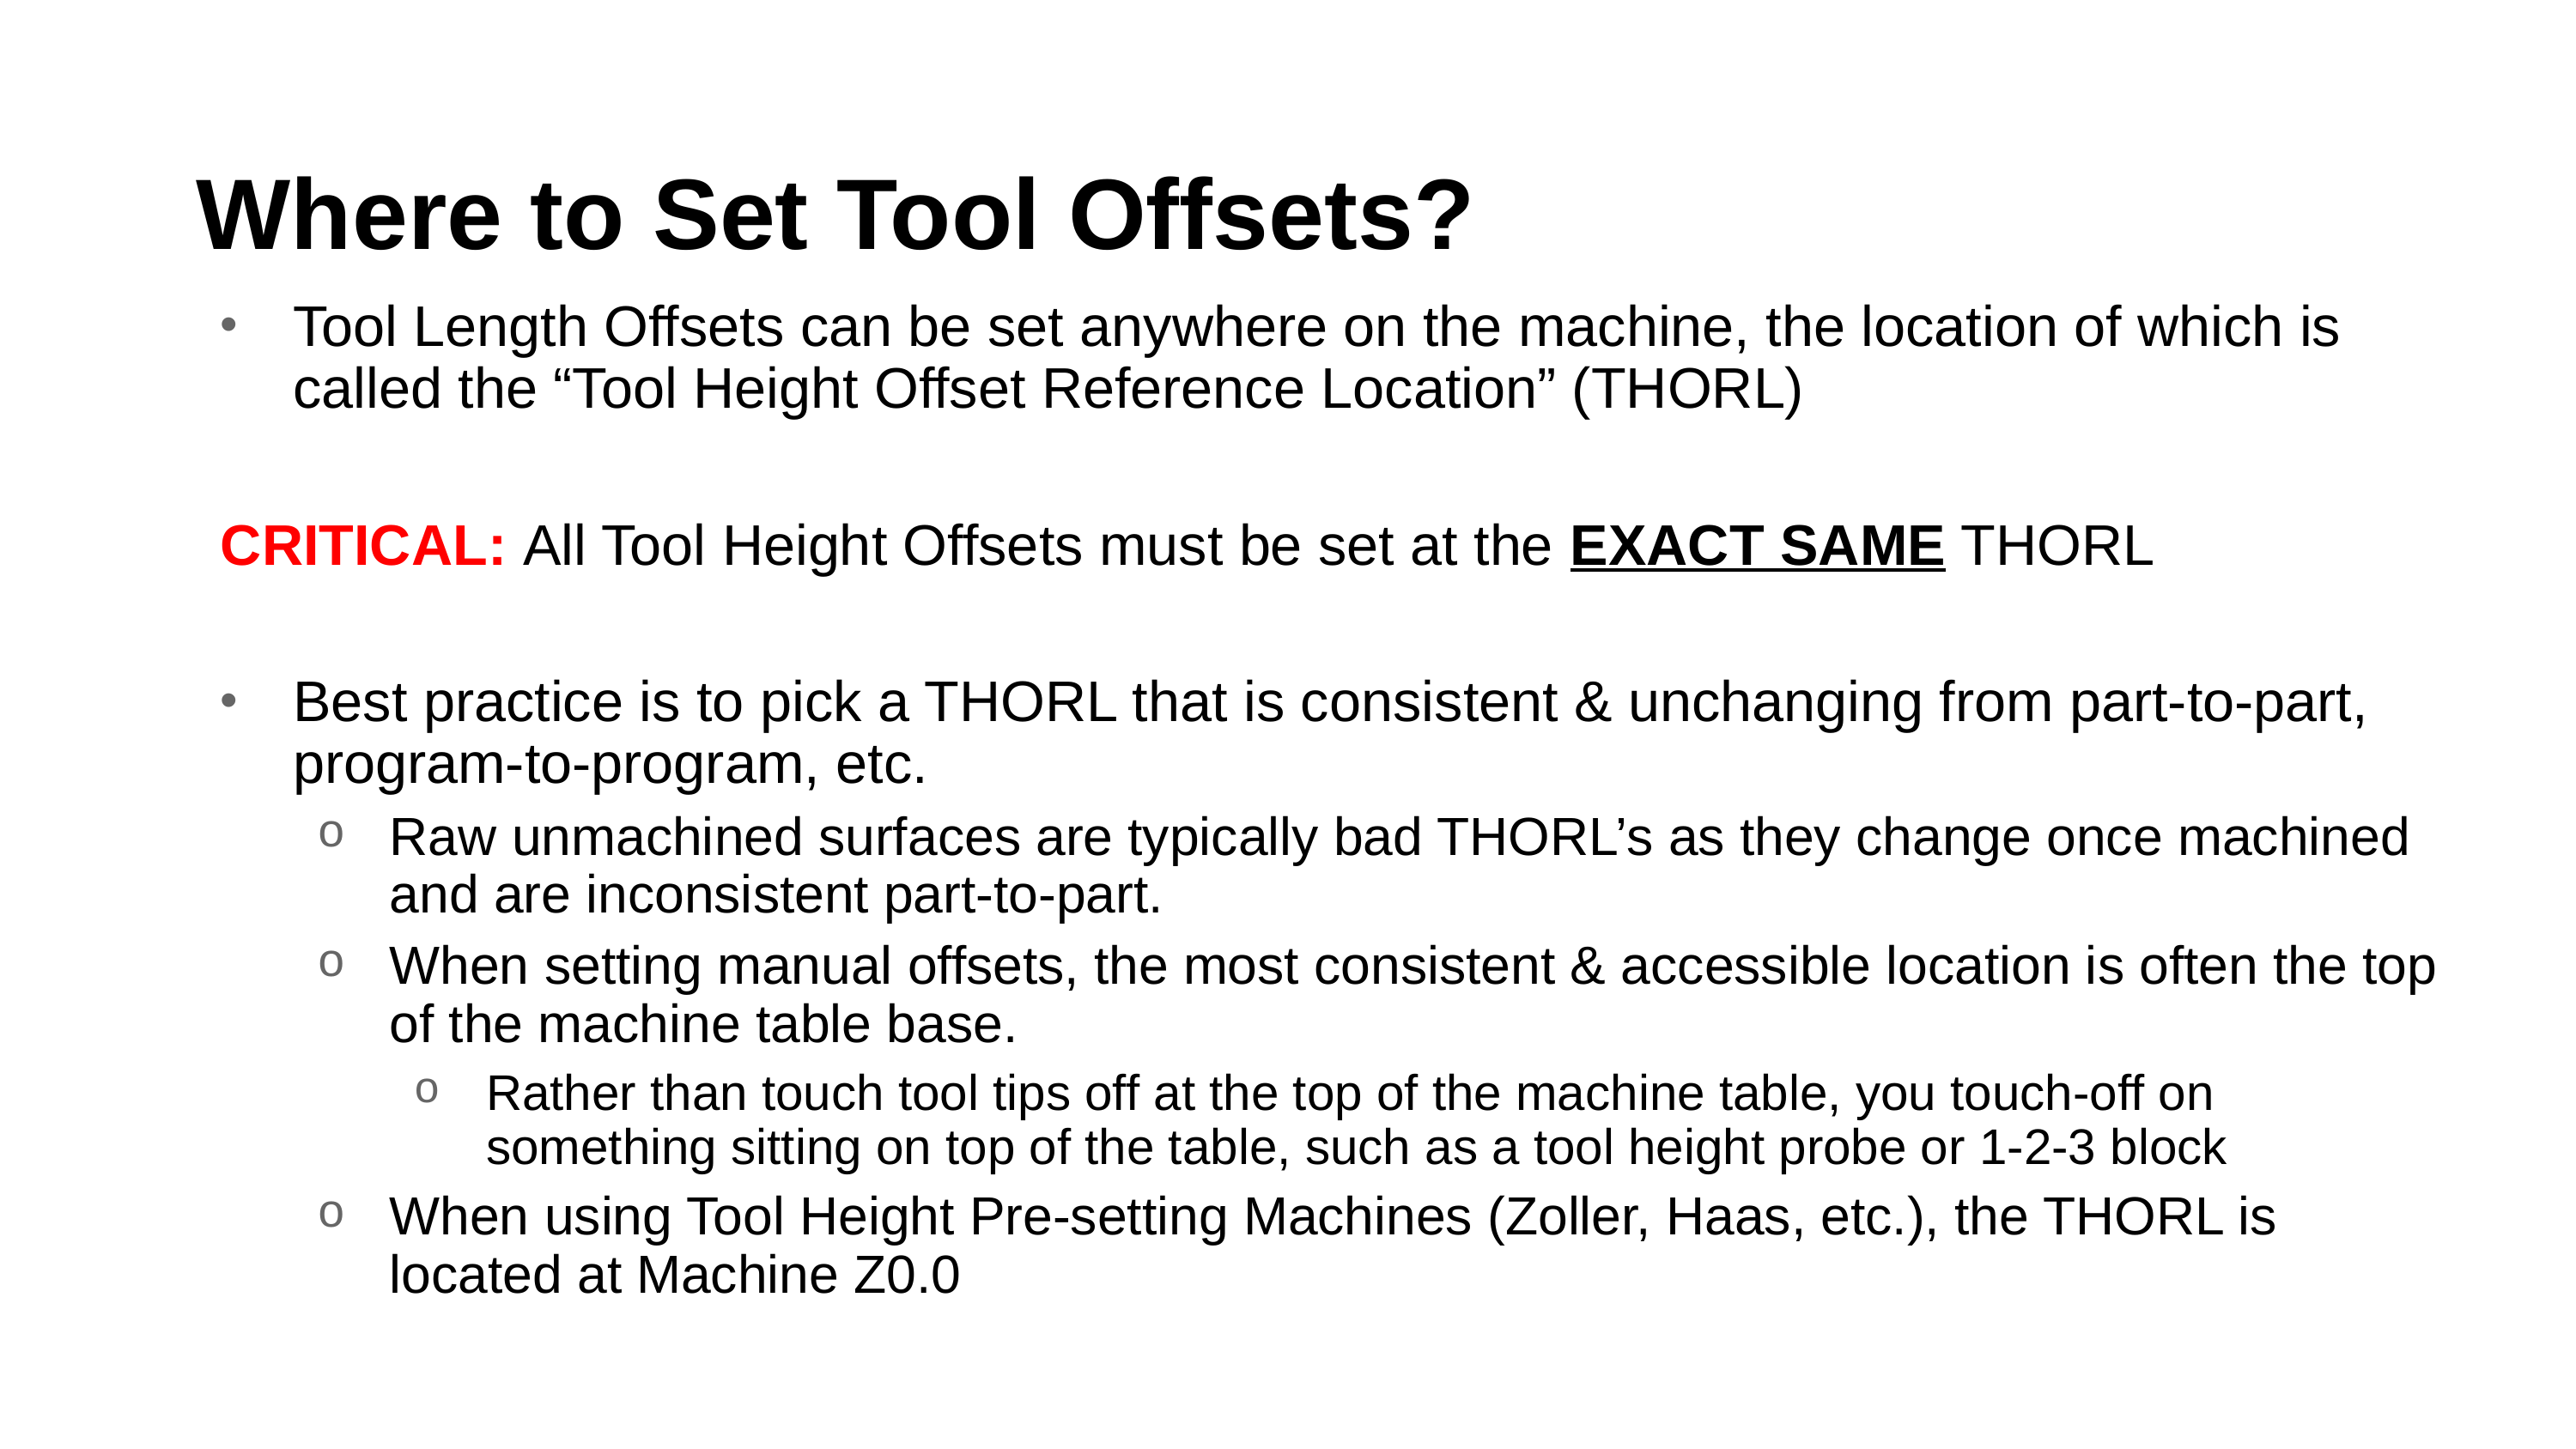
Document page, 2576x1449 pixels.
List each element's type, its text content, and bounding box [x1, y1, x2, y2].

title Where to Set Tool Offsets? [177, 76, 2399, 287]
list Tool Length Offsets can be set anywhere on the machine, the location of which is called the “Tool Height Offset Reference Location” (THORL) CRITICAL: All Tool Height Offsets must be set at the EXACT SAME THORL Best practice is to pick a THORL that is consistent & unchanging from part-to-part, program-to-program, etc. Raw unmachined surfaces are typically bad THORL’s as they change once machined and are inconsistent part-to-part. When setting manual offsets, the most consistent & accessible location is often the top of the machine table base. Rather than touch tool tips off at the top of the machine table, you touch-off on something sitting on top of the table, such as a tool height probe or 1-2-3 block When using Tool Height Pre-setting Machines (Zoller, Haas, etc.), the THORL is located at Machine Z0.0 [177, 287, 2458, 1449]
